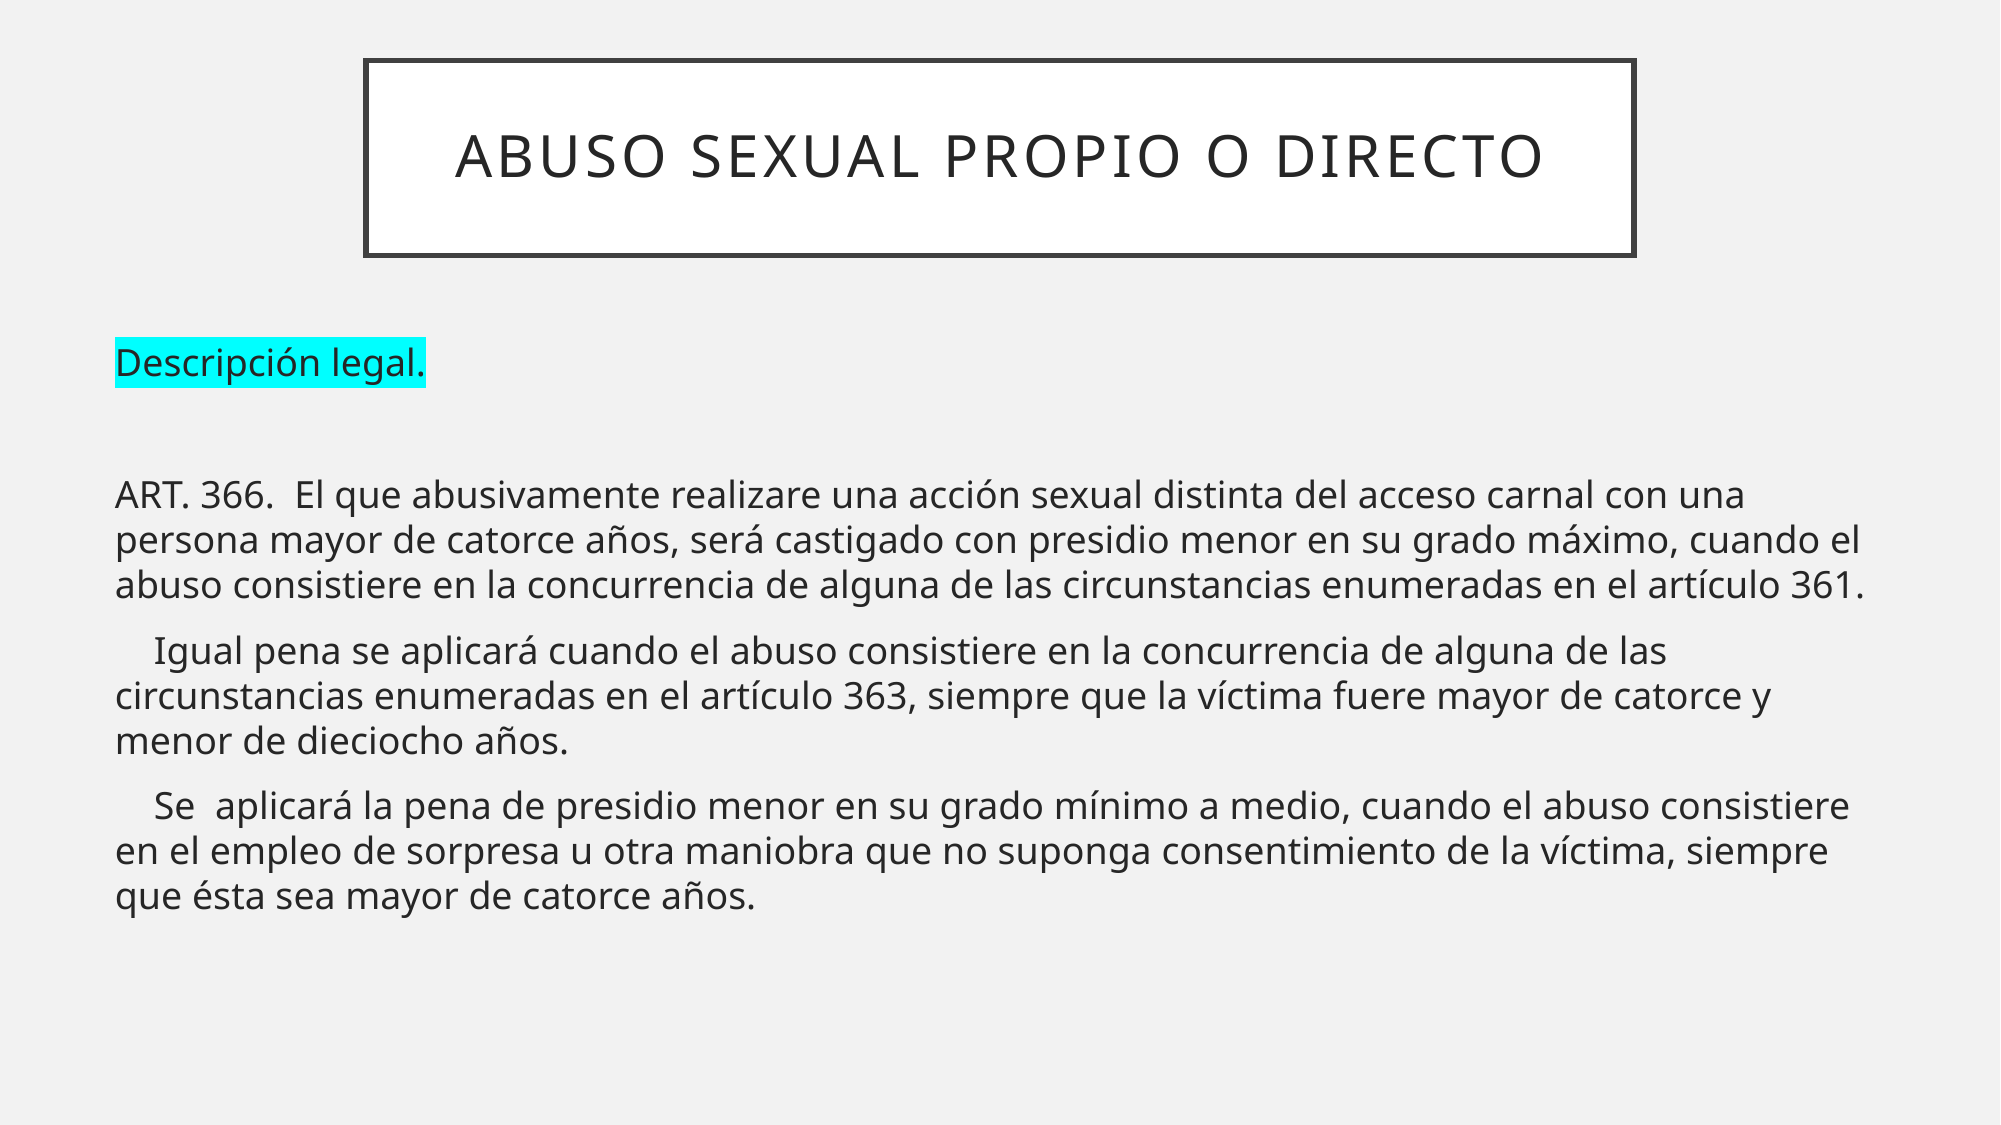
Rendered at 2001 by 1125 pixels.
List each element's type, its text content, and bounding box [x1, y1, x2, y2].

title ABUSO SEXUAL PROPIO O DIRECTO [363, 58, 1637, 258]
list Descripción legal. ART. 366. El que abusivamente realizare una acción sexual distinta del acceso carnal con una persona mayor de catorce años, será castigado con presidio menor en su grado máximo, cuando el abuso consistiere en la concurrencia de alguna de las circunstancias enumeradas en el artículo 361. Igual pena se aplicará cuando el abuso consistiere en la concurrencia de alguna de las circunstancias enumeradas en el artículo 363, siempre que la víctima fuere mayor de catorce y menor de dieciocho años. Se aplicará la pena de presidio menor en su grado mínimo a medio, cuando el abuso consistiere en el empleo de sorpresa u otra maniobra que no suponga consentimiento de la víctima, siempre que ésta sea mayor de catorce años. [99, 331, 1916, 942]
